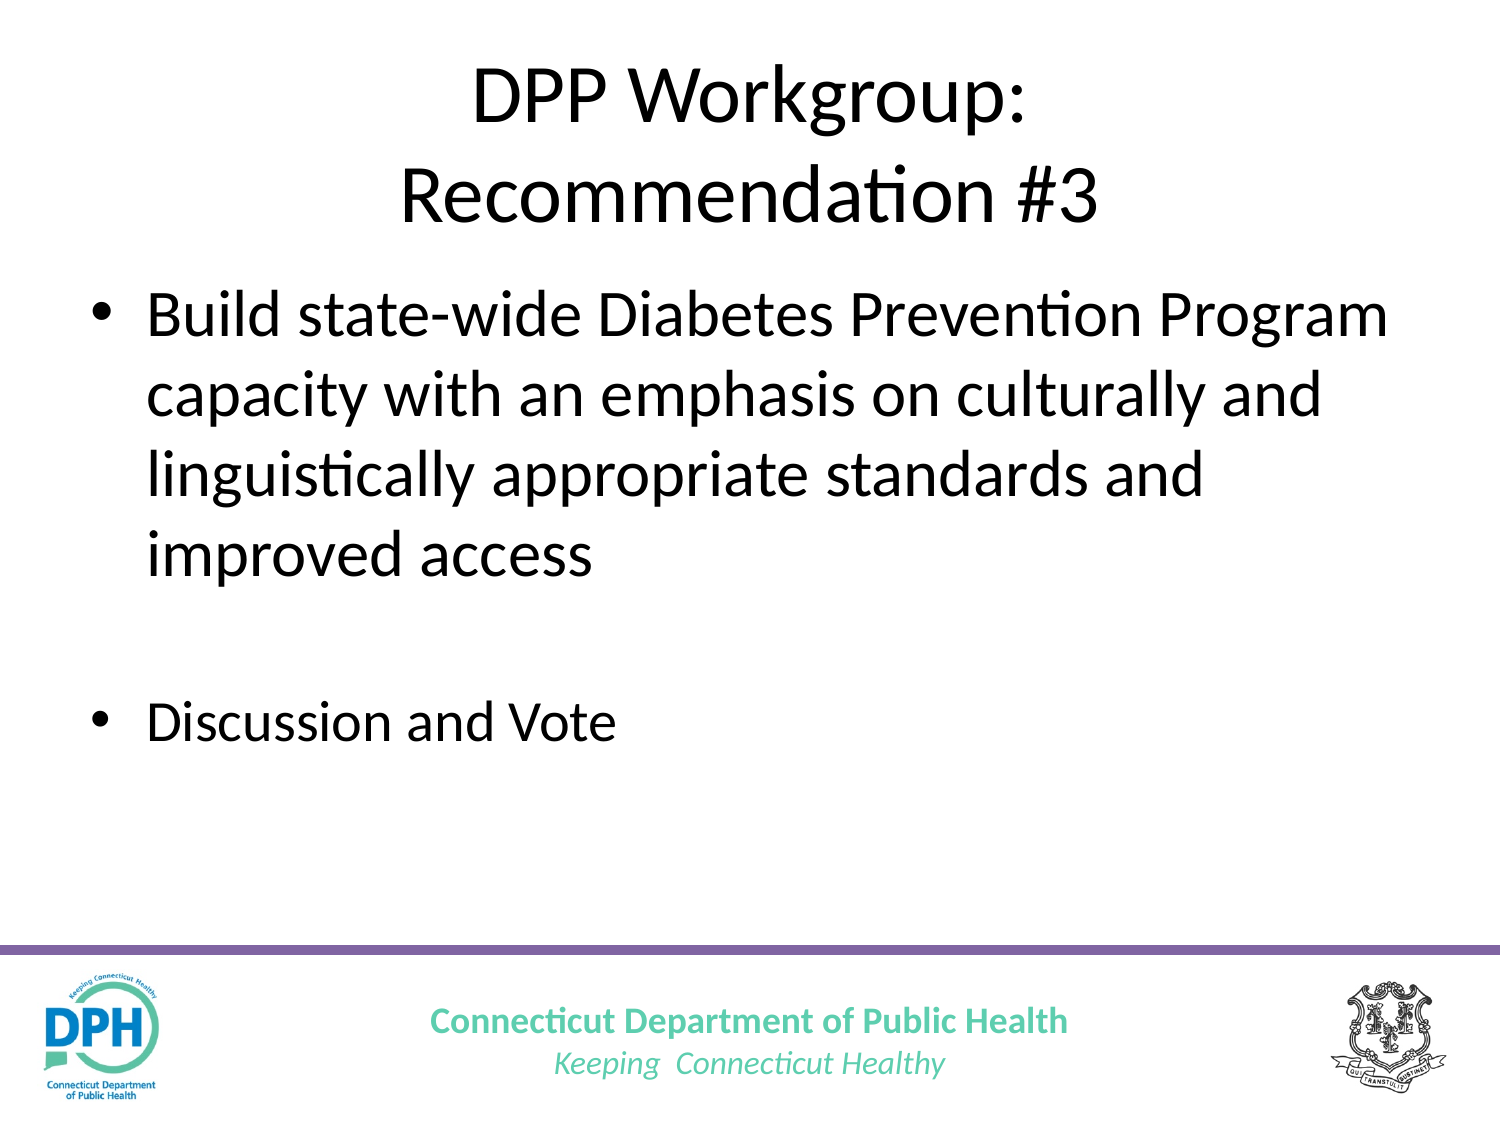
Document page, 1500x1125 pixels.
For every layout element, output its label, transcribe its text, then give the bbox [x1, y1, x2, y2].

list Build state-wide Diabetes Prevention Program capacity with an emphasis on culturally and linguistically appropriate standards and improved access Discussion and Vote [75, 262, 1425, 1005]
picture [1328, 969, 1450, 1104]
picture [37, 969, 163, 1104]
title DPP Workgroup: Recommendation #3 [75, 45, 1425, 233]
